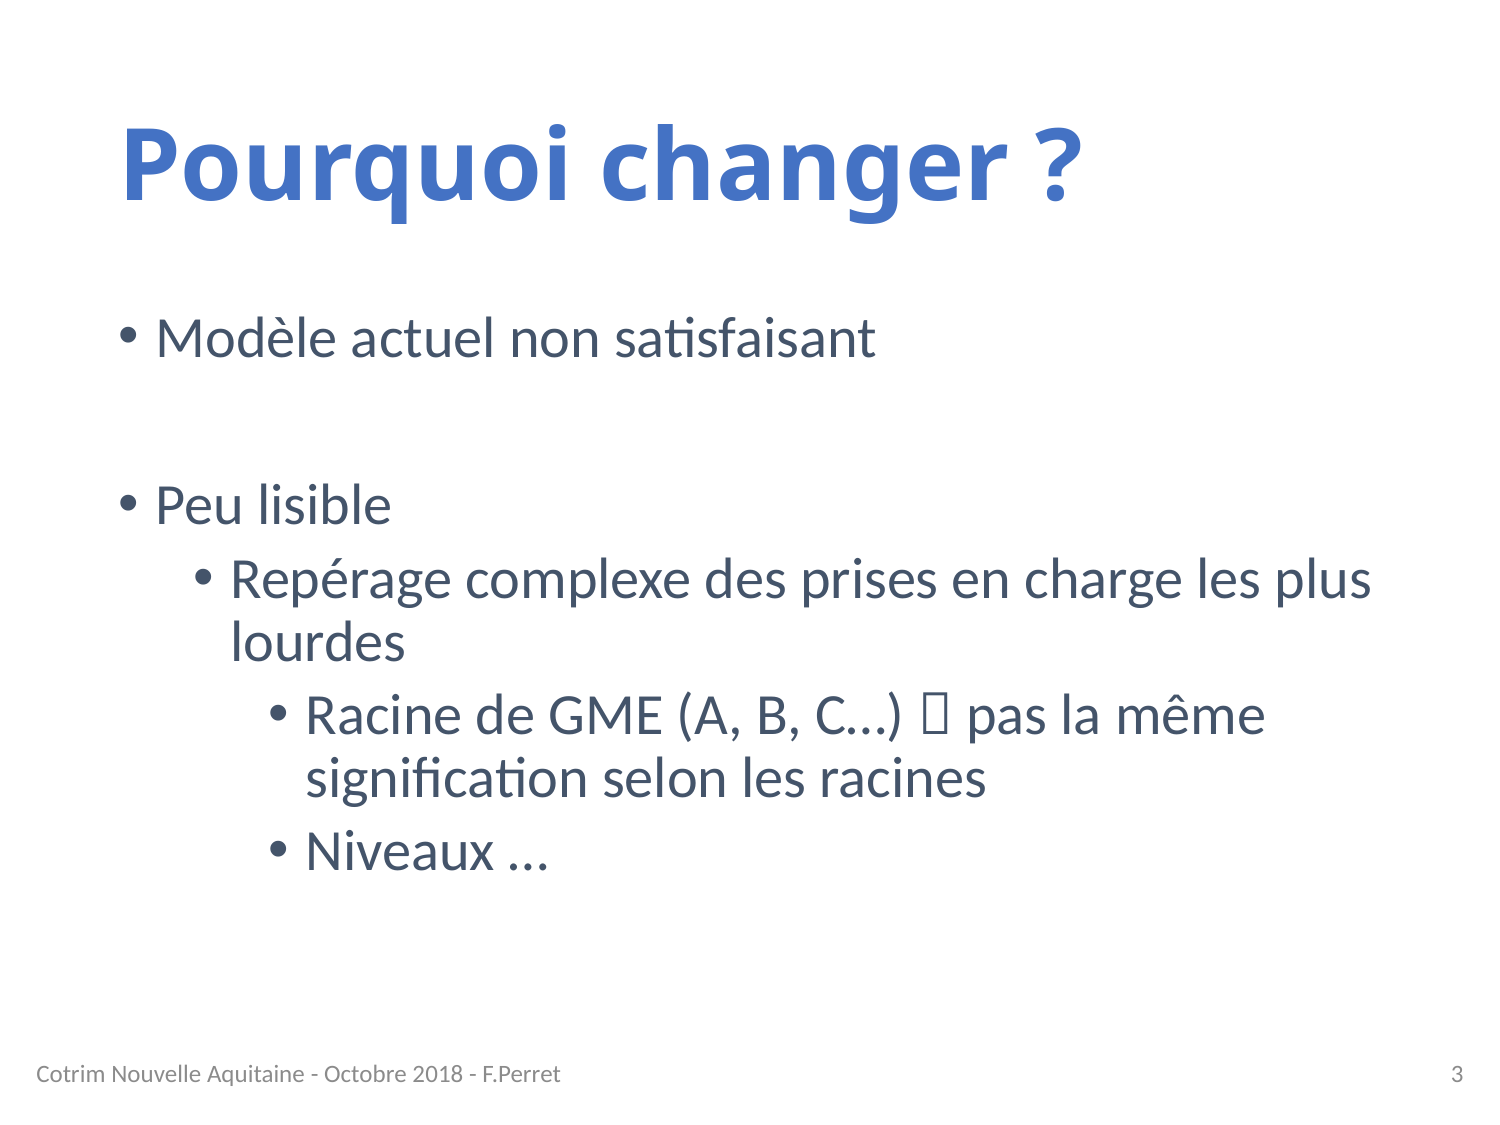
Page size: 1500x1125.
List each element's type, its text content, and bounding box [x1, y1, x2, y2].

list Modèle actuel non satisfaisant Peu lisible Repérage complexe des prises en charge les plus lourdes Racine de GME (A, B, C…)  pas la même signification selon les racines Niveaux … [103, 299, 1397, 1014]
footer Cotrim Nouvelle Aquitaine - Octobre 2018 - F.Perret [21, 1042, 1004, 1103]
slide_number 3 [1141, 1042, 1479, 1103]
title Pourquoi changer ? [103, 59, 1397, 278]
